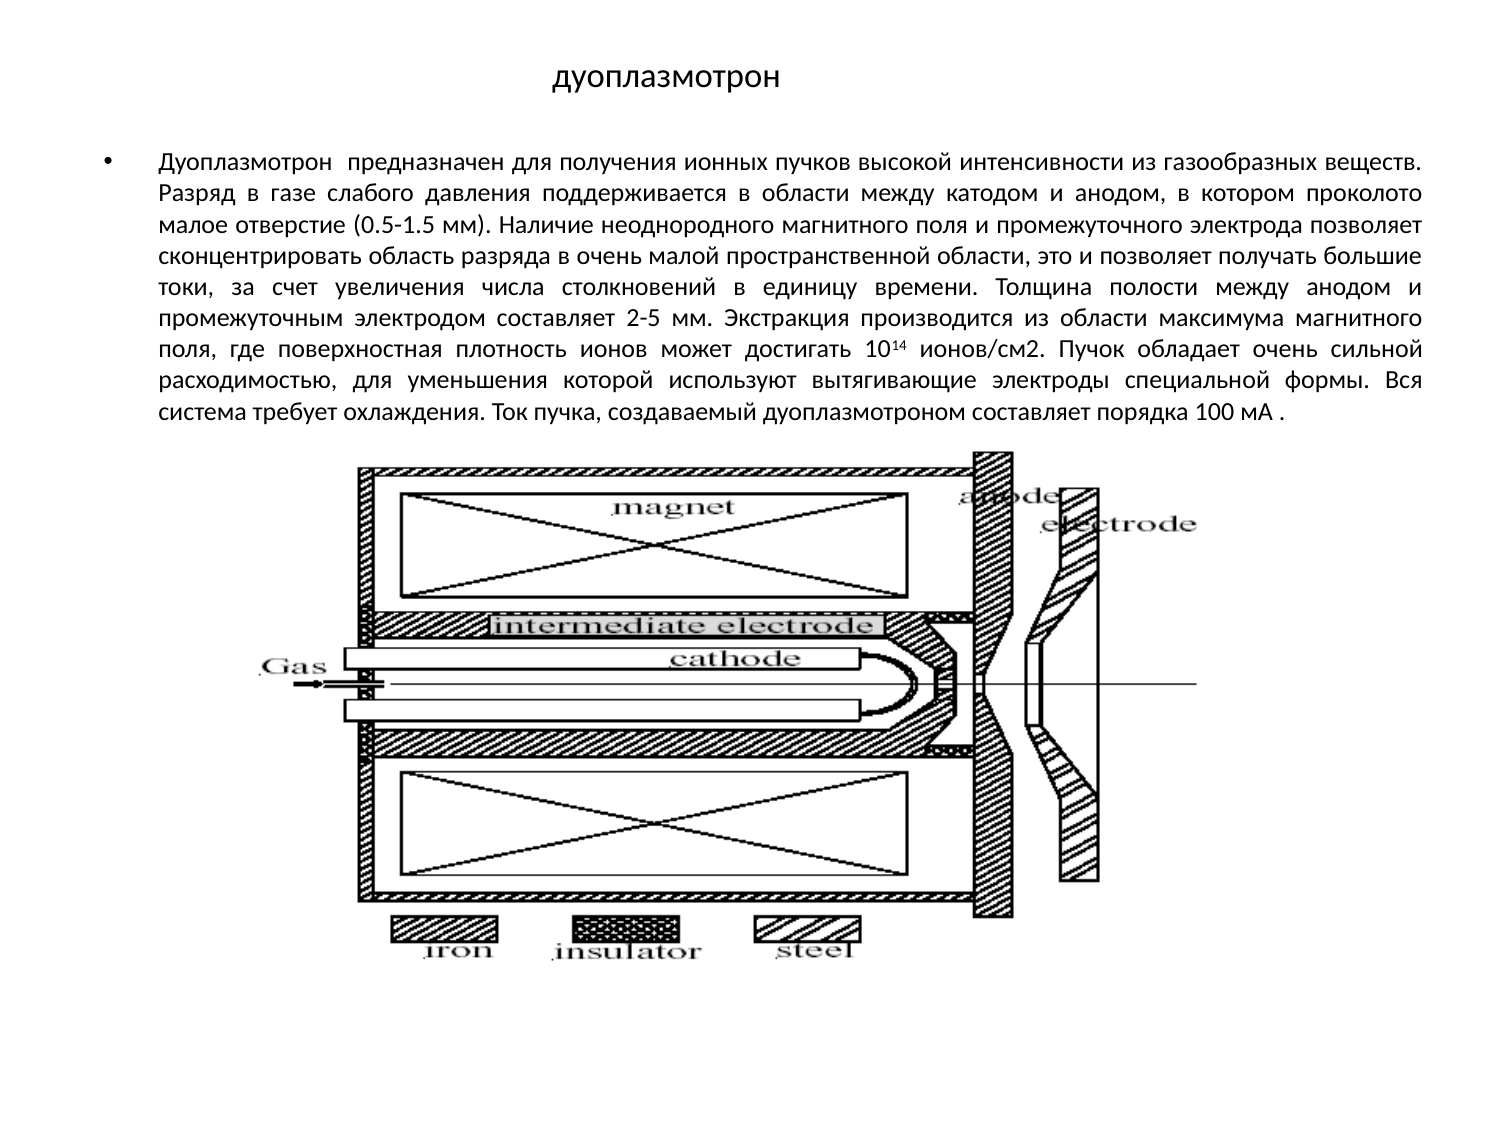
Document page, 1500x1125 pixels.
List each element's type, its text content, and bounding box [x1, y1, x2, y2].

title дуоплазмотрон [75, 45, 1258, 102]
picture [253, 444, 1209, 965]
list Дуоплазмотрон предназначен для получения ионных пучков высокой интенсивности из газообразных веществ. Разряд в газе слабого давления поддерживается в области между катодом и анодом, в котором проколото малое отверстие (0.5-1.5 мм). Наличие неоднородного магнитного поля и промежуточного электрода позволяет сконцентрировать область разряда в очень малой пространственной области, это и позволяет получать большие токи, за счет увеличения числа столкновений в единицу времени. Толщина полости между анодом и промежуточным электродом составляет 2-5 мм. Экстракция производится из области максимума магнитного поля, где поверхностная плотность ионов может достигать 1014 ионов/см2. Пучок обладает очень сильной расходимостью, для уменьшения которой используют вытягивающие электроды специальной формы. Вся система требует охлаждения. Ток пучка, создаваемый дуоплазмотроном составляет порядка 100 мА . [88, 137, 1439, 468]
